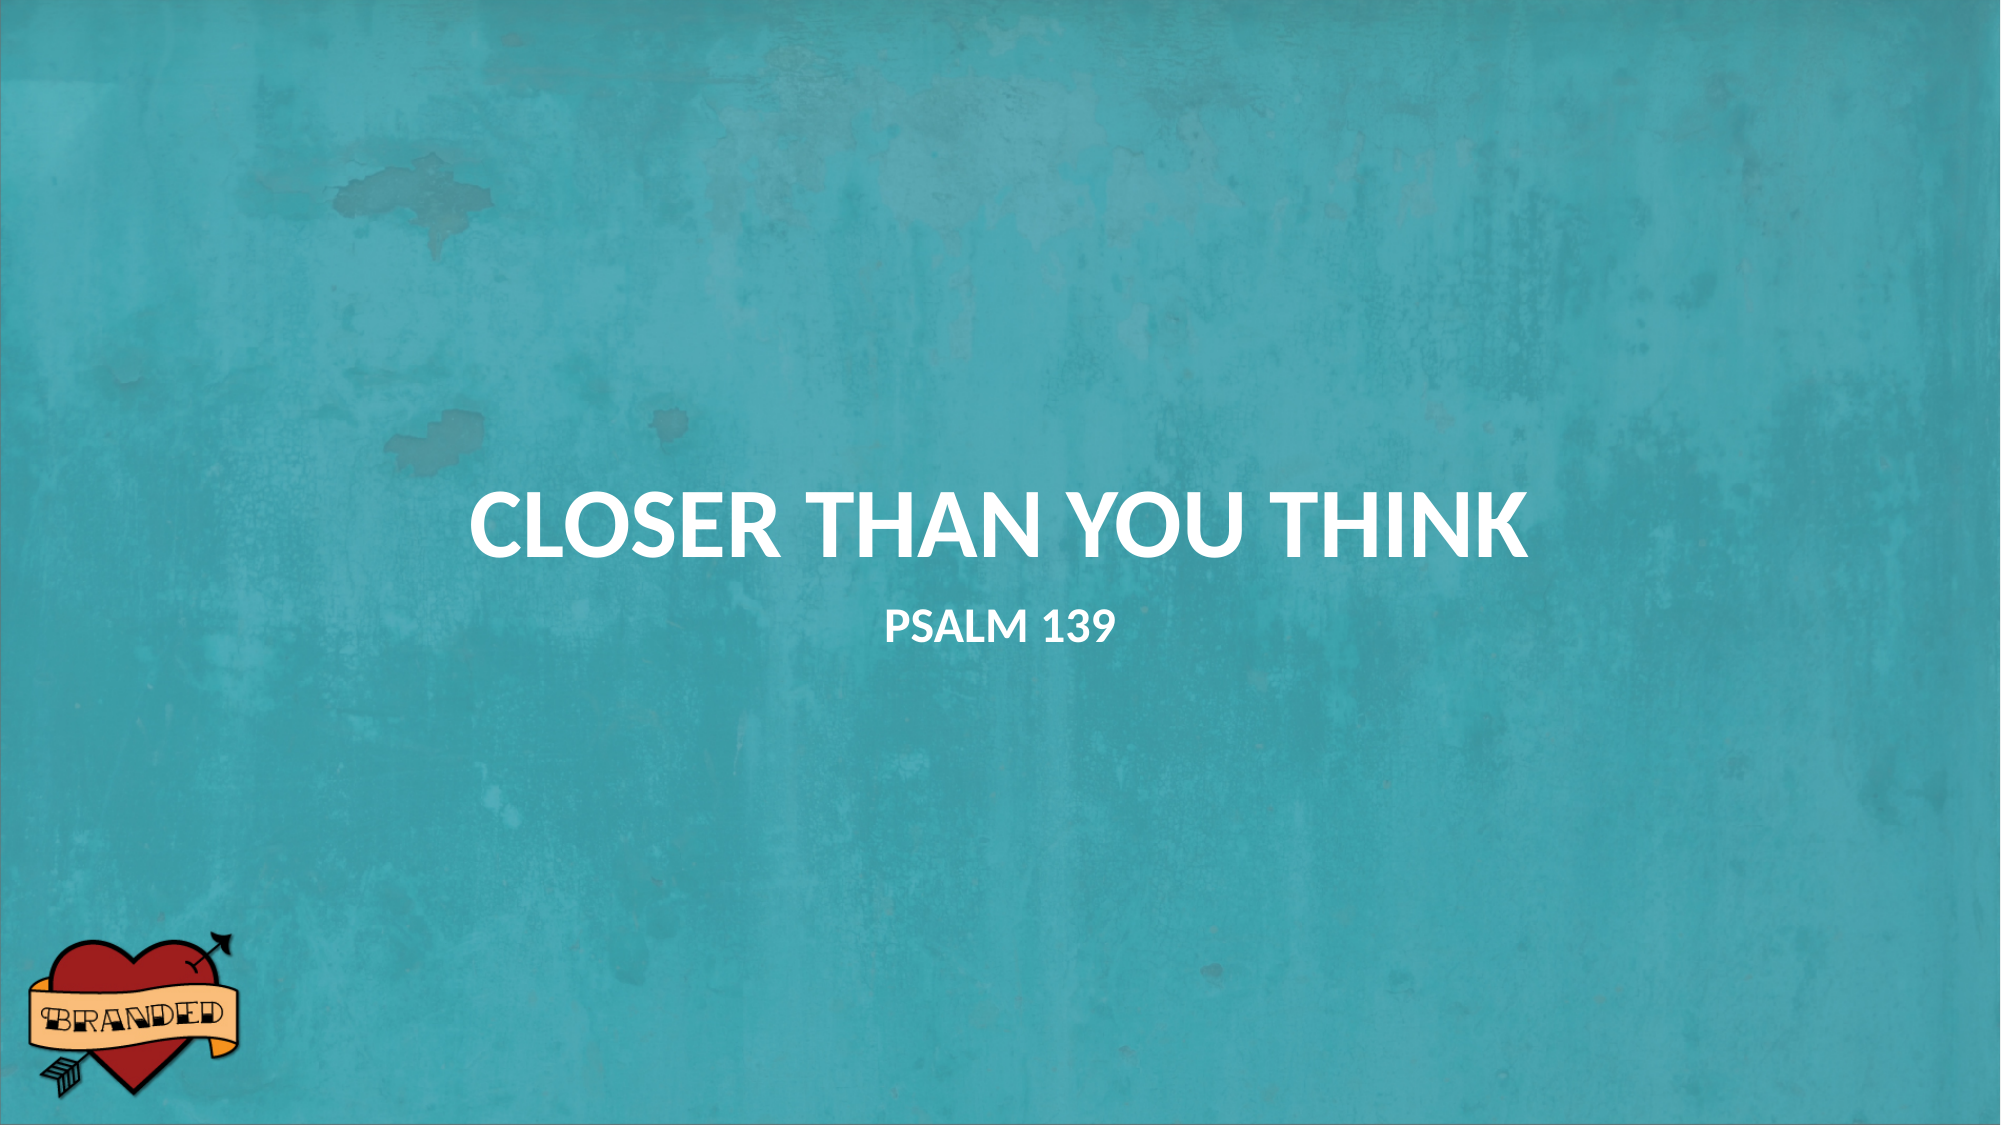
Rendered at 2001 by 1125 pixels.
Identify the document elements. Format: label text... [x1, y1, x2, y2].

picture [0, 0, 2001, 1125]
list CLOSER THAN YOU THINK PSALM 139 [137, 205, 1863, 920]
